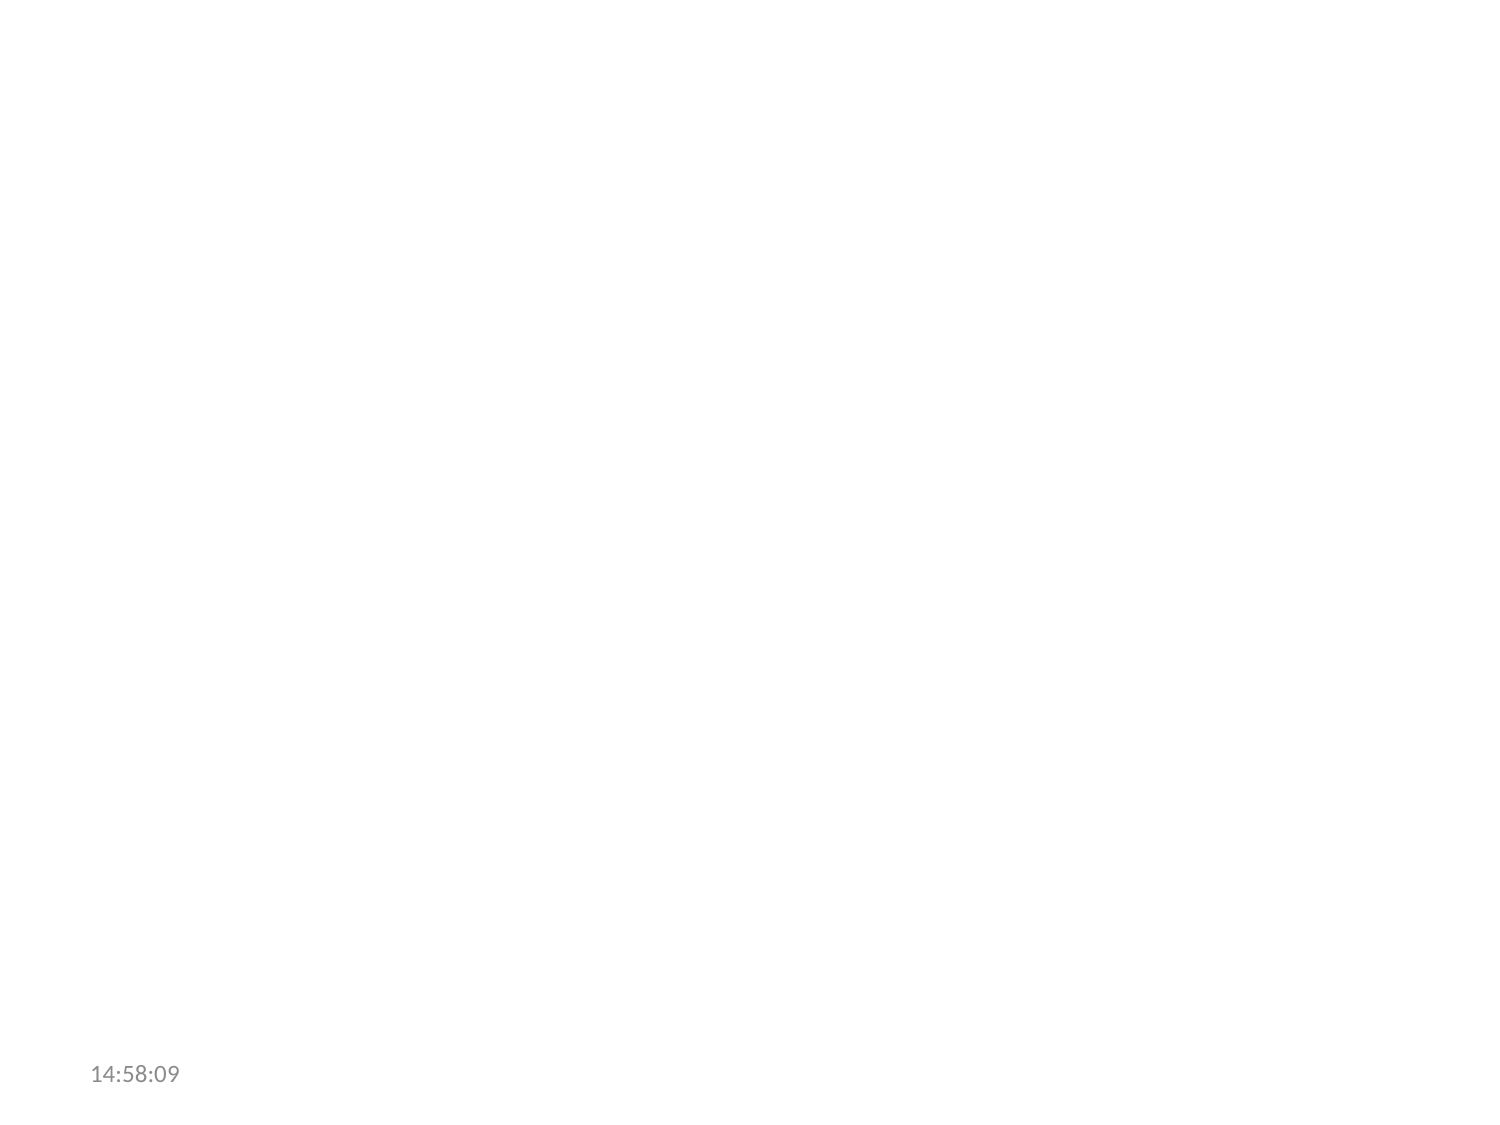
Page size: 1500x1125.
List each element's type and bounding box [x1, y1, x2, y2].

slide_number [75, 1042, 425, 1103]
